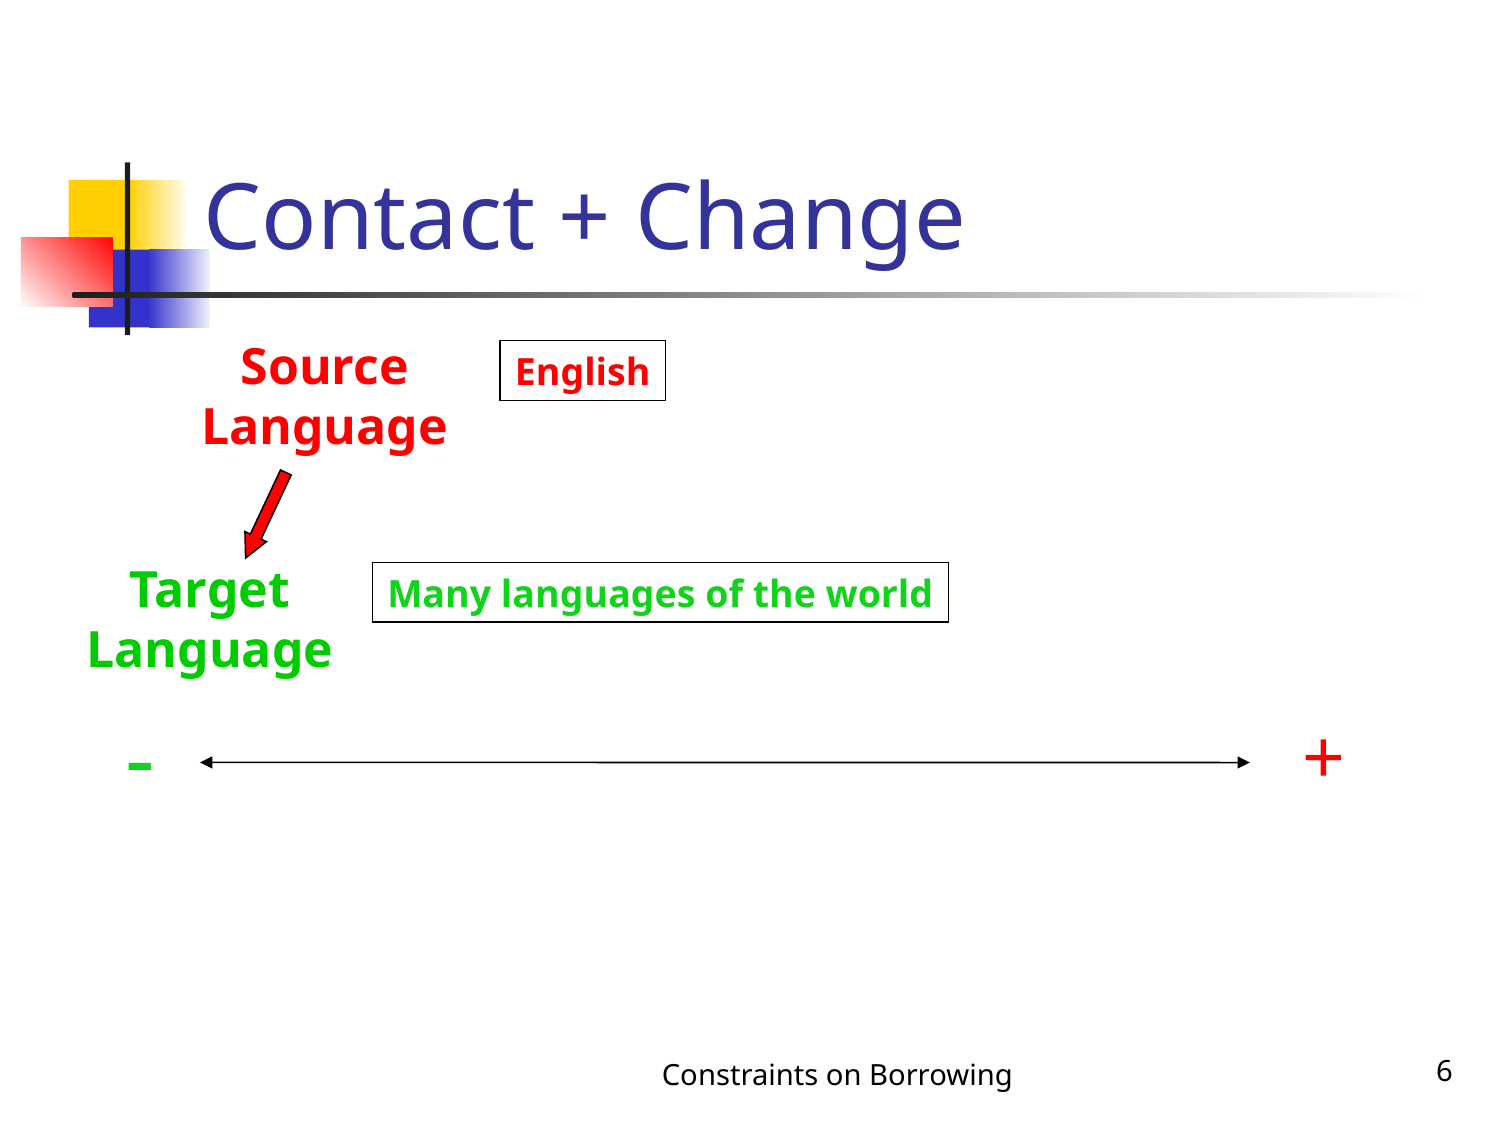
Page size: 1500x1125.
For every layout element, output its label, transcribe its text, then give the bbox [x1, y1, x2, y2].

slide_number 6 [1154, 1023, 1468, 1100]
footer Constraints on Borrowing [599, 1023, 1076, 1100]
text_box + [1287, 702, 1361, 807]
text_box - [110, 692, 171, 818]
text_box Target Language [71, 549, 349, 685]
text_box Many languages of the world [372, 562, 949, 623]
title Contact + Change [188, 34, 1468, 276]
text_box [244, 469, 292, 559]
text_box [199, 756, 1250, 769]
text_box Source Language [186, 327, 464, 463]
text_box English [499, 340, 666, 401]
